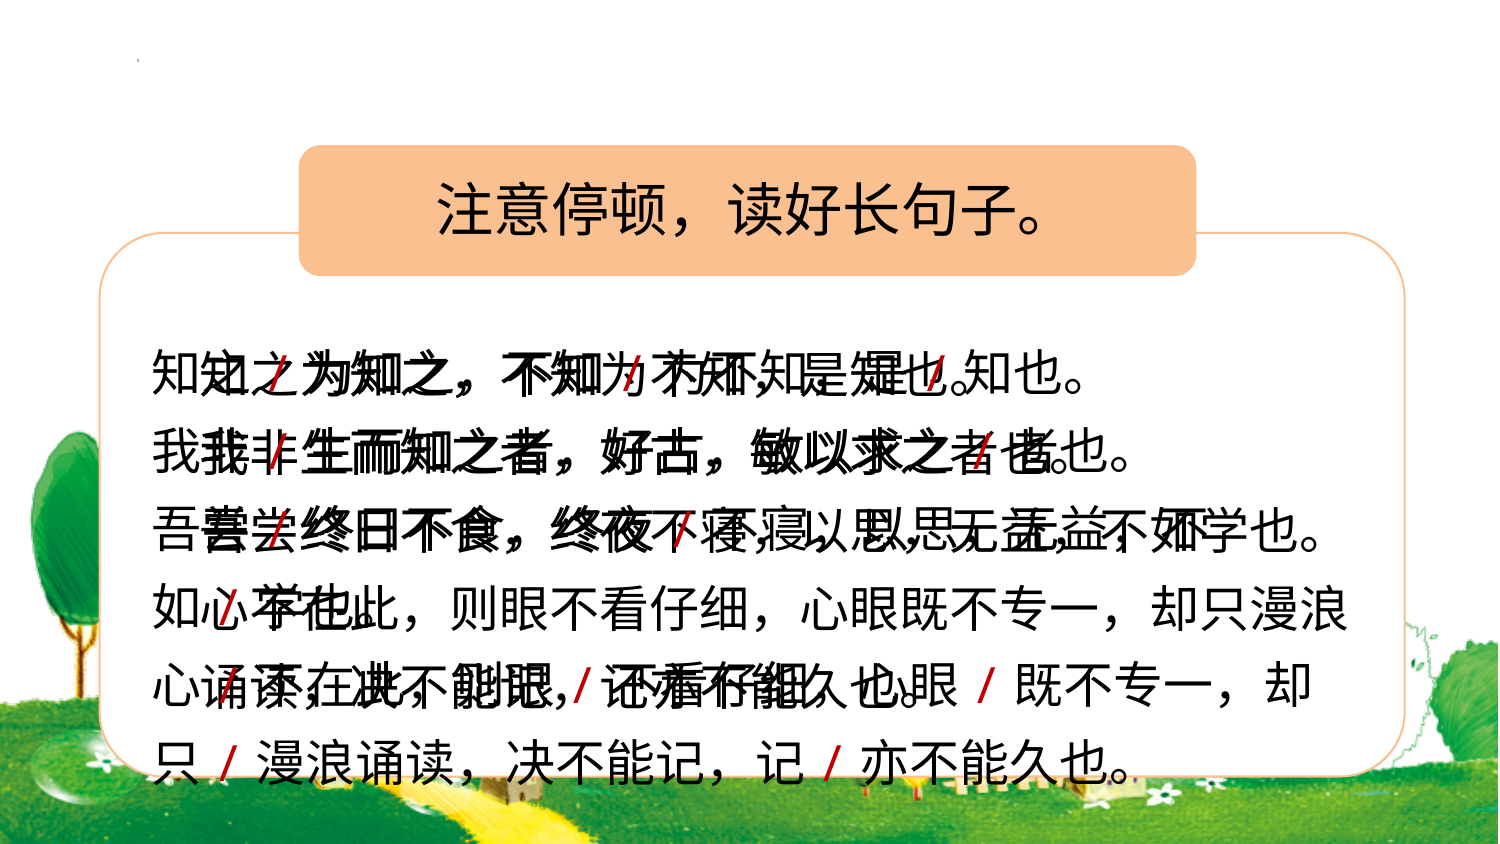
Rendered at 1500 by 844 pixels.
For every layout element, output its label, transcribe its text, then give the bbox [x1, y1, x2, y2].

text_box 知之/为知之，不知/为不知，是/知也。 我非/生而知之者，好古，敏以求之/者也。 吾尝/终日不食，终夜/不寝，以思，无益，不如/学也。 心/不在此，则眼/不看仔细，心眼/既不专一，却只/漫浪诵读，决不能记，记/亦不能久也。 [136, 316, 1371, 409]
text_box [98, 231, 1406, 409]
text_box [298, 145, 1197, 277]
picture [0, 409, 1498, 844]
